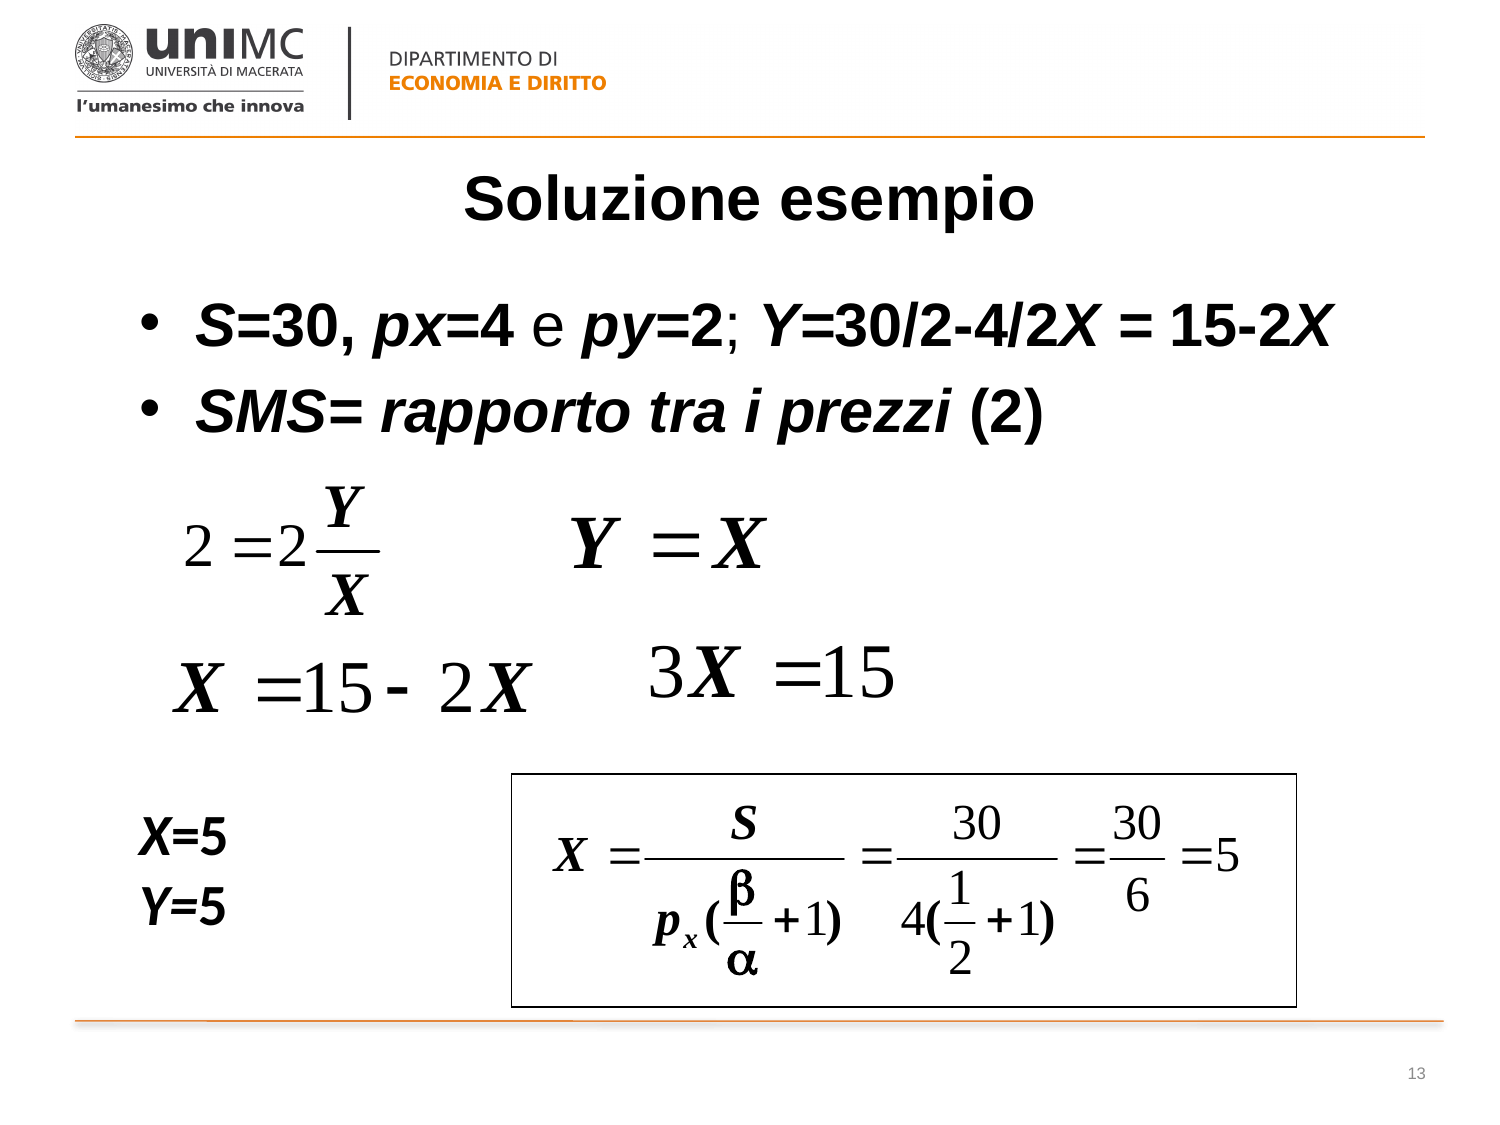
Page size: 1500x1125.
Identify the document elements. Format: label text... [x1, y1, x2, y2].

slide_number 13 [1091, 1042, 1442, 1103]
picture [75, 24, 1425, 138]
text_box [561, 497, 792, 582]
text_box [637, 626, 905, 718]
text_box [511, 773, 1297, 1008]
text_box X=5 Y=5 [124, 789, 485, 945]
list S=30, px=4 e py=2; Y=30/2-4/2X = 15-2X SMS= rapporto tra i prezzi (2) [124, 277, 1400, 471]
title Soluzione esempio [75, 149, 1425, 241]
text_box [173, 468, 393, 629]
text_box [157, 643, 557, 732]
